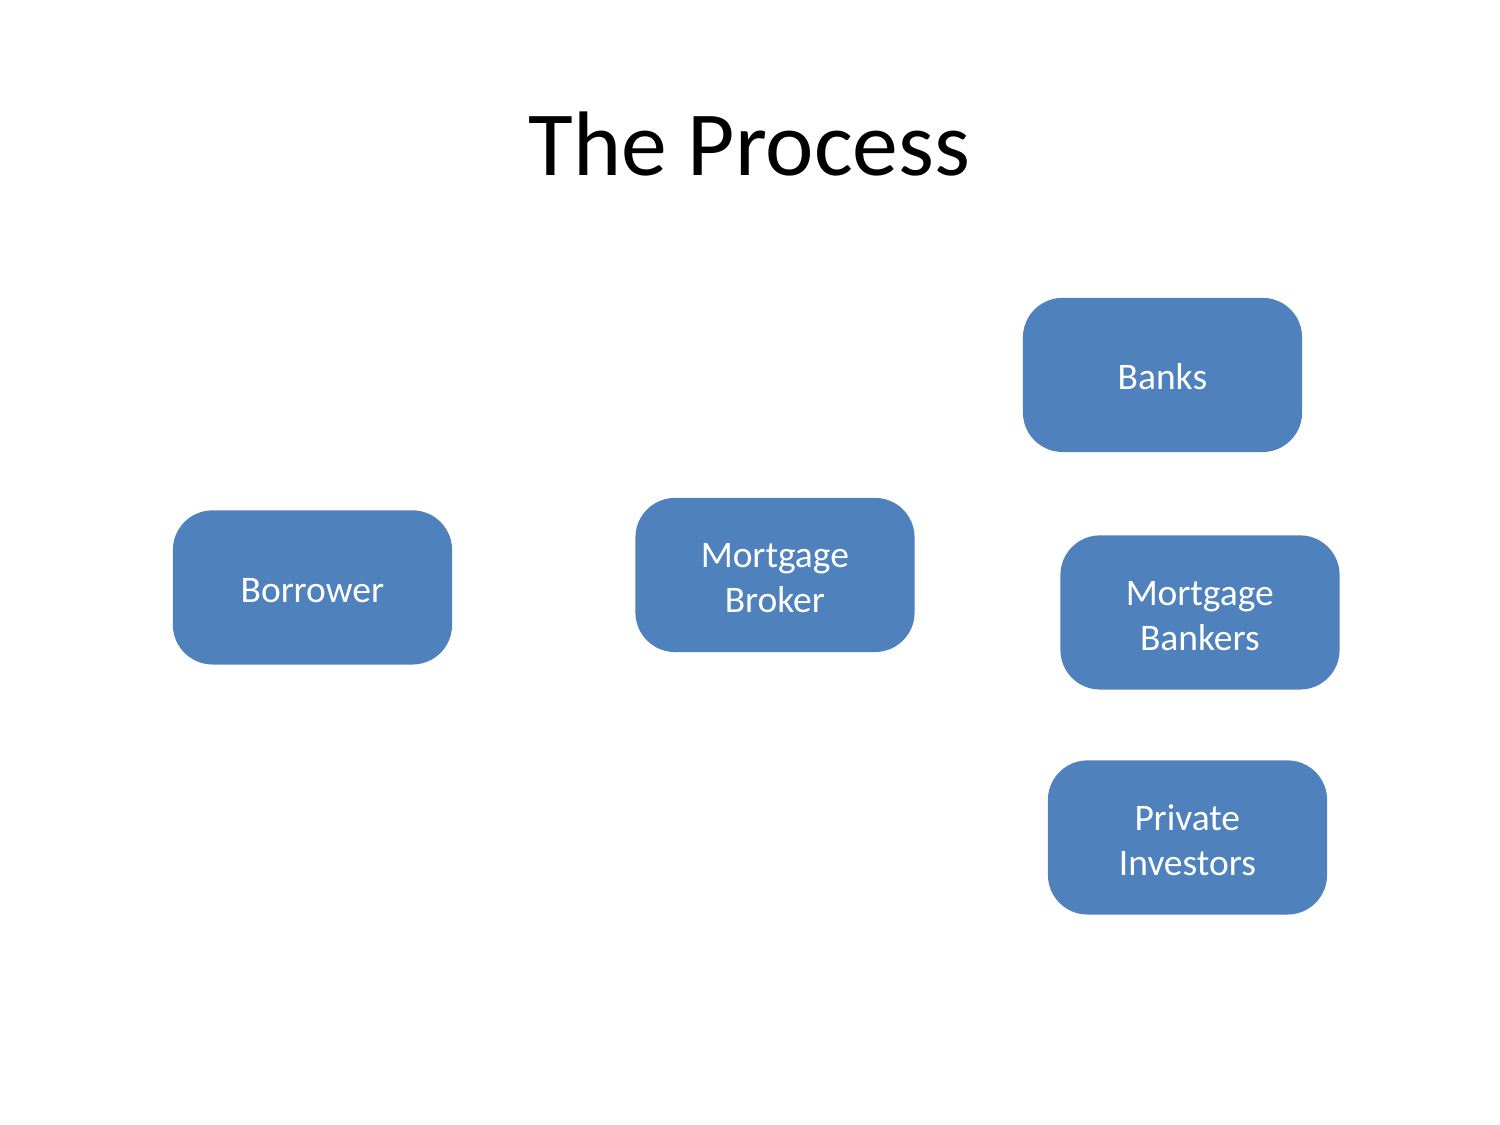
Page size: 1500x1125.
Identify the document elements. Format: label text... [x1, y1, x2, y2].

text_box Mortgage Broker [635, 497, 915, 653]
text_box Borrower [172, 510, 453, 665]
text_box Banks [1022, 297, 1303, 453]
text_box Private Investors [1047, 760, 1328, 915]
title The Process [75, 45, 1425, 233]
text_box Mortgage Bankers [1060, 535, 1340, 690]
